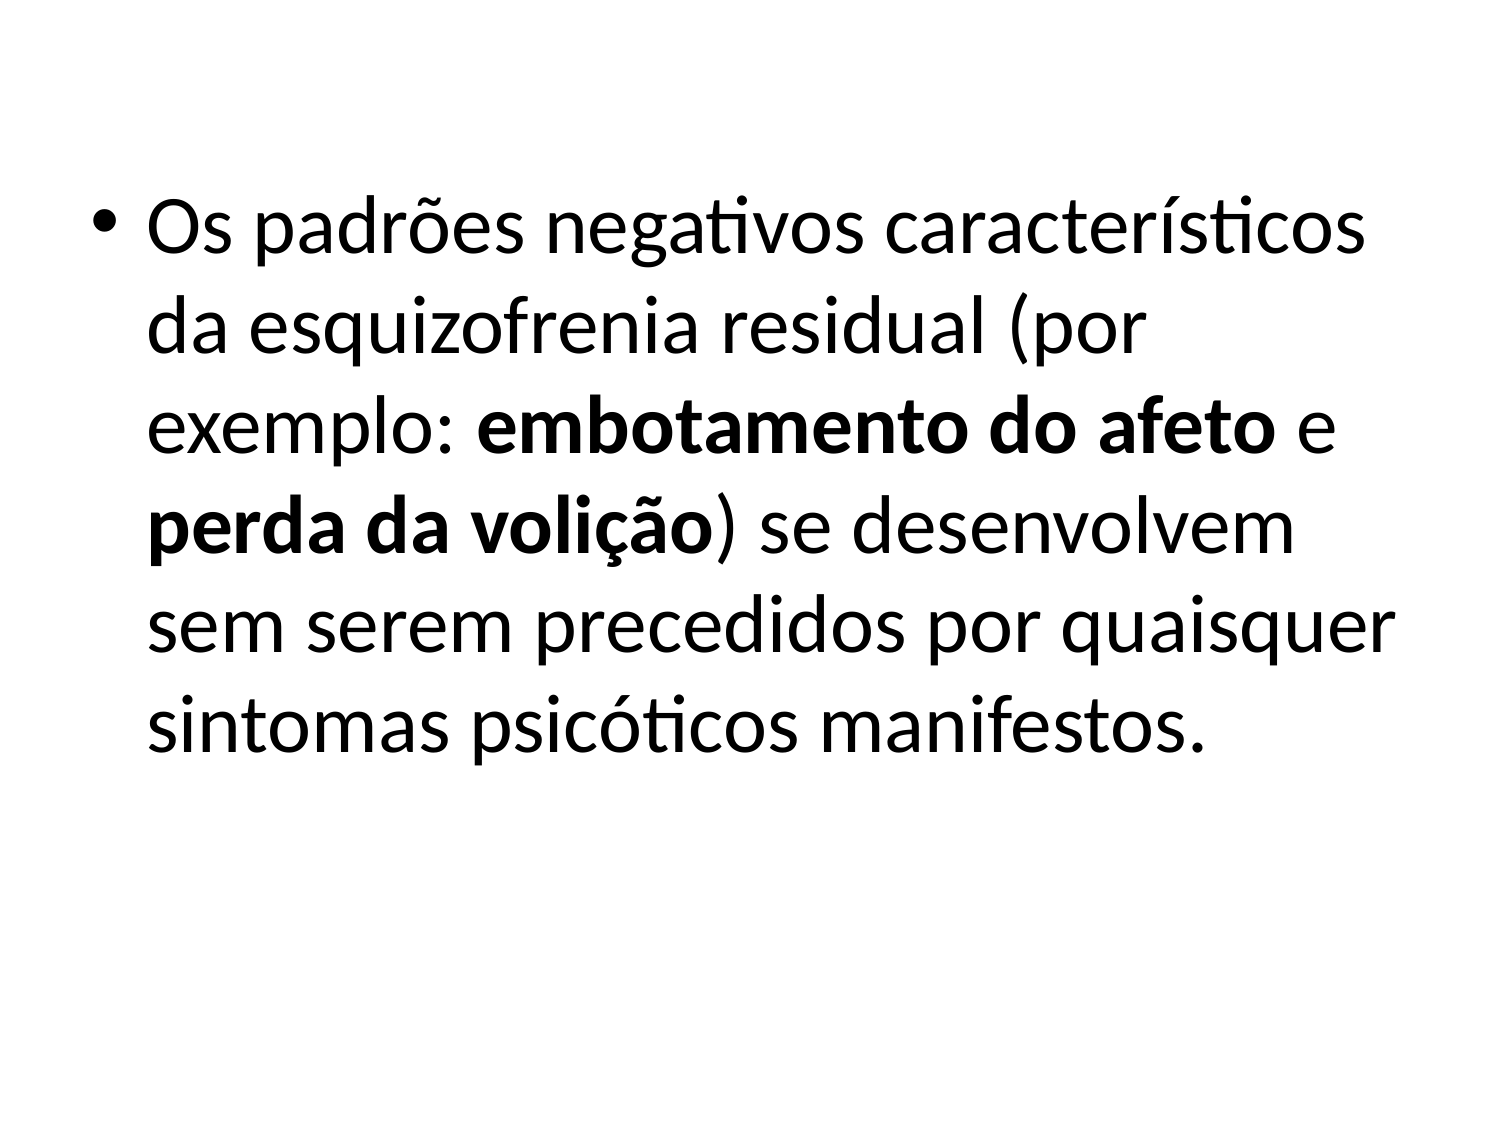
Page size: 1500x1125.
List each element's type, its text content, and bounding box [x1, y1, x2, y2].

list Os padrões negativos característicos da esquizofrenia residual (por exemplo: embotamento do afeto e perda da volição) se desenvolvem sem serem precedidos por quaisquer sintomas psicóticos manifestos. [75, 162, 1425, 1005]
